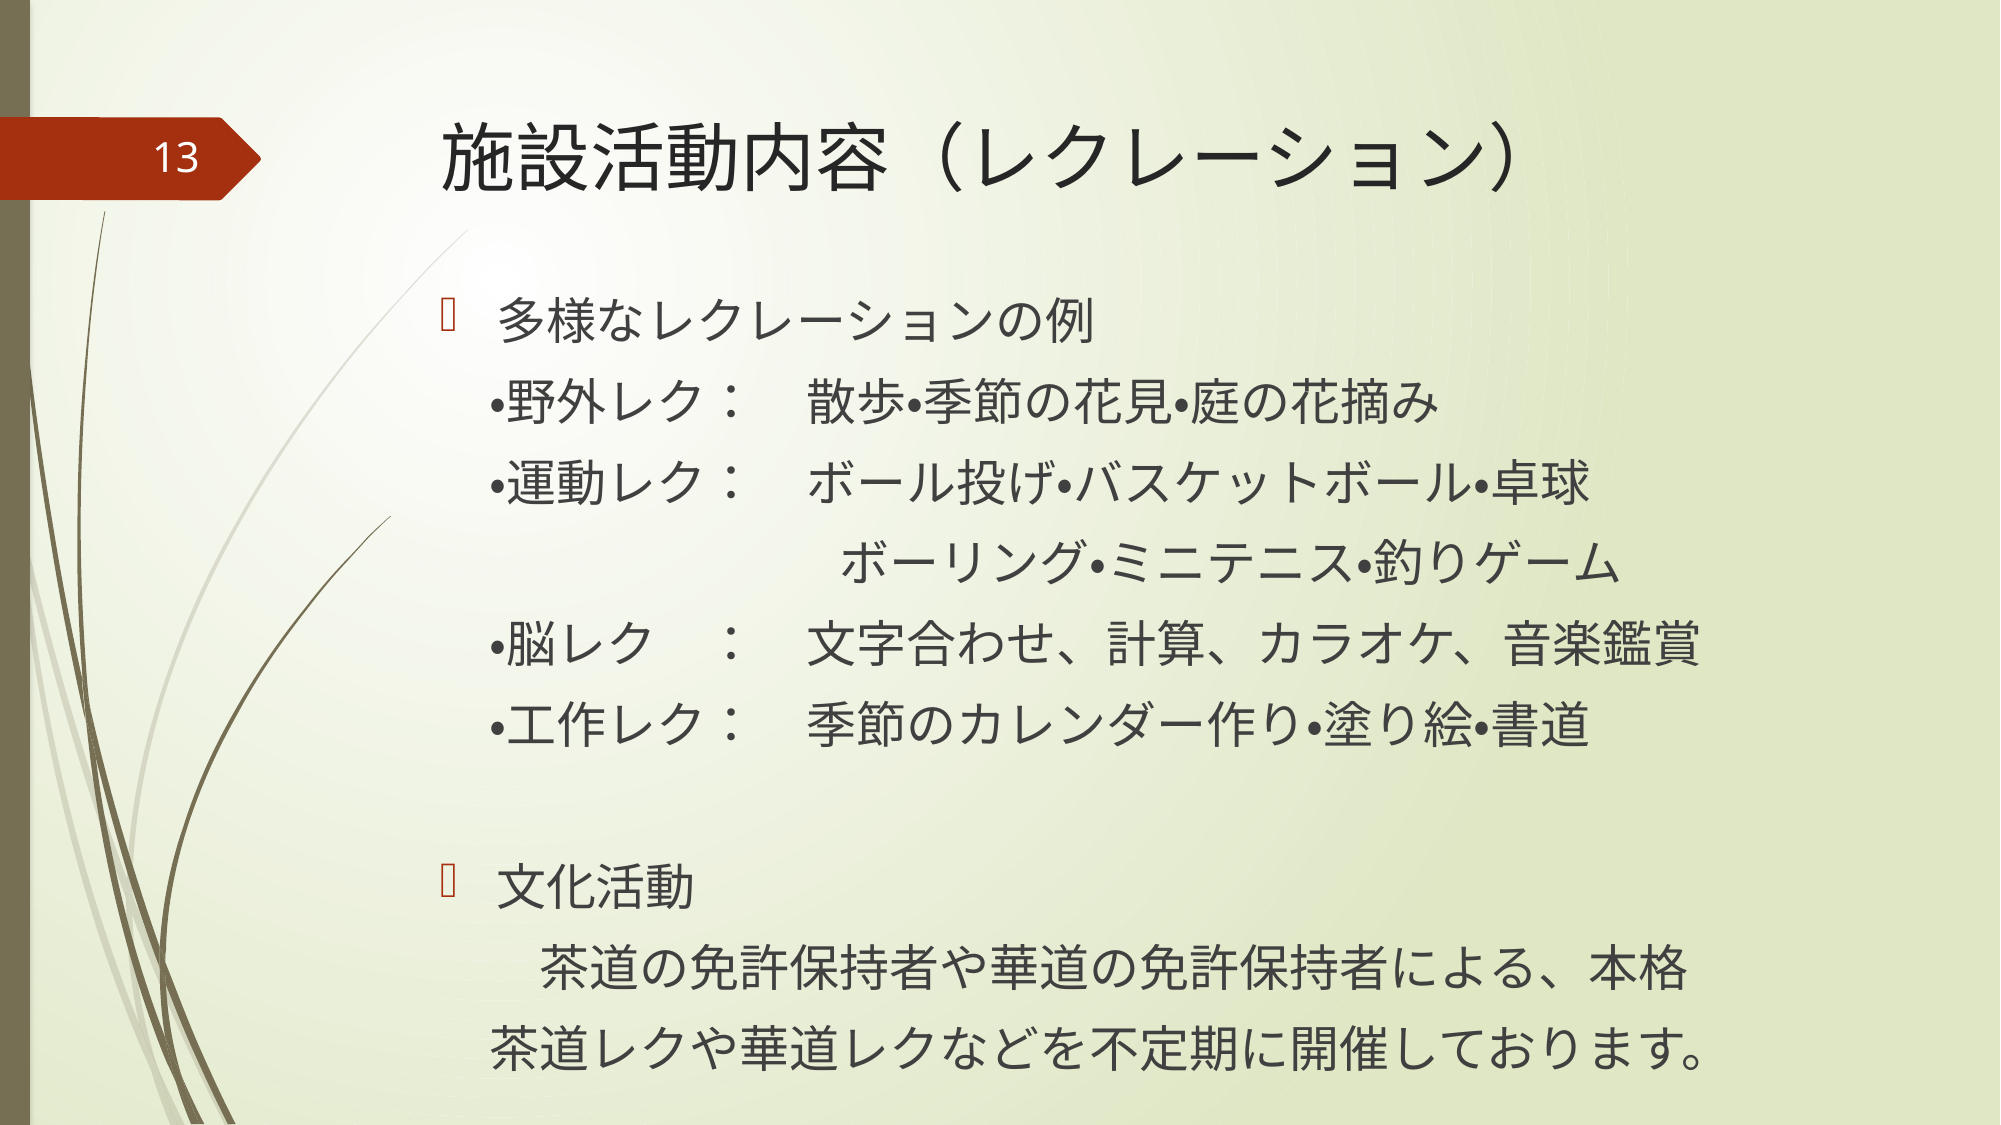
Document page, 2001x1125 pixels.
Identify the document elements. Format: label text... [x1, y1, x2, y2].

list 多様なレクレーションの例 ・野外レク： 散歩・季節の花見・庭の花摘み ・運動レク： ボール投げ・バスケットボール・卓球 ボーリング・ミニテニス・釣りゲーム ・脳レク ： 文字合わせ、計算、カラオケ、音楽鑑賞 ・工作レク： 季節のカレンダー作り・塗り絵・書道 文化活動 茶道の免許保持者や華道の免許保持者による、本格 茶道レクや華道レクなどを不定期に開催しております。 [424, 281, 1888, 1105]
title 施設活動内容（レクレーション） [425, 102, 1888, 281]
slide_number 13 [87, 129, 216, 190]
